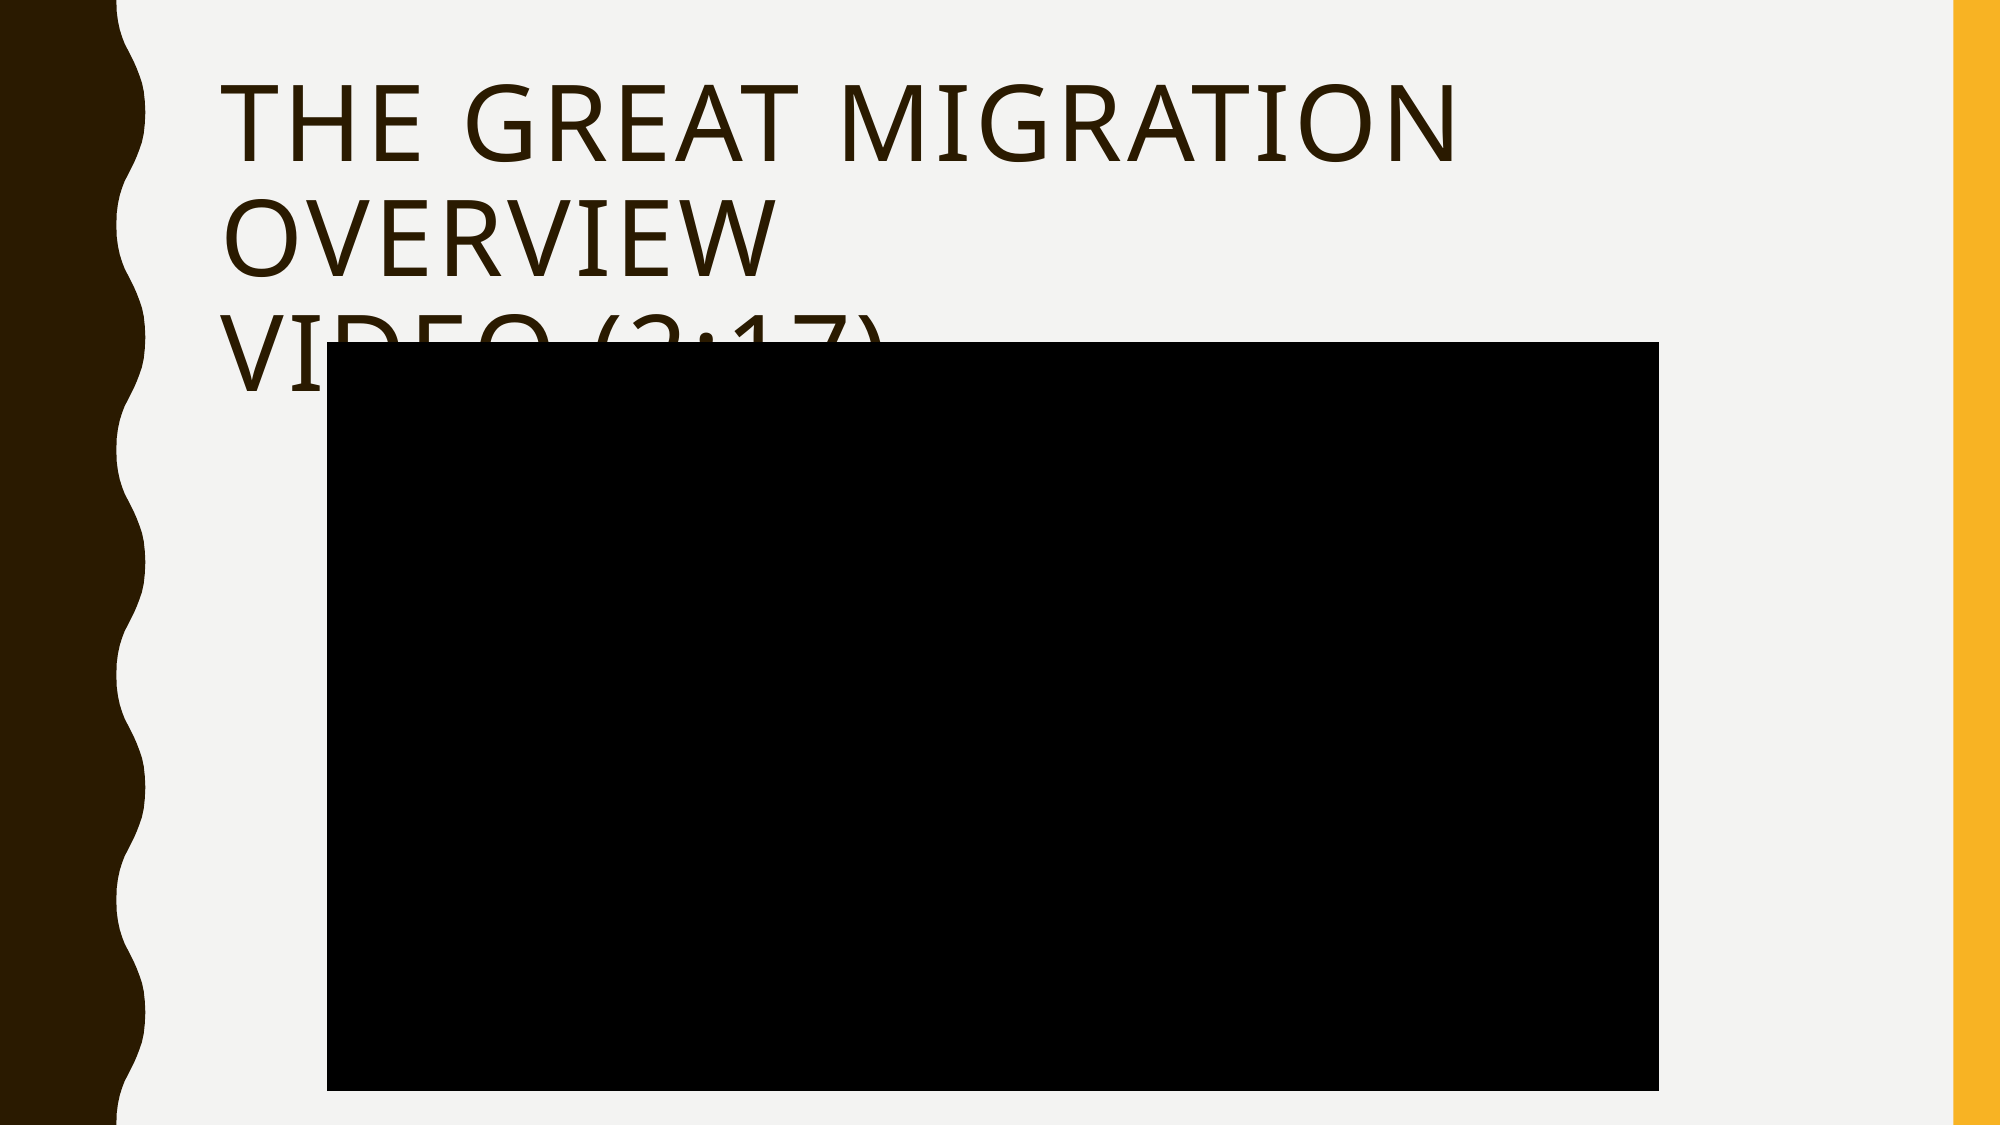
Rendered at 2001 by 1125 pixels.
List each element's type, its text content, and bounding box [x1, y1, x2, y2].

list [326, 341, 1660, 1092]
title The great migration overview video (2:17) [205, 62, 1875, 308]
